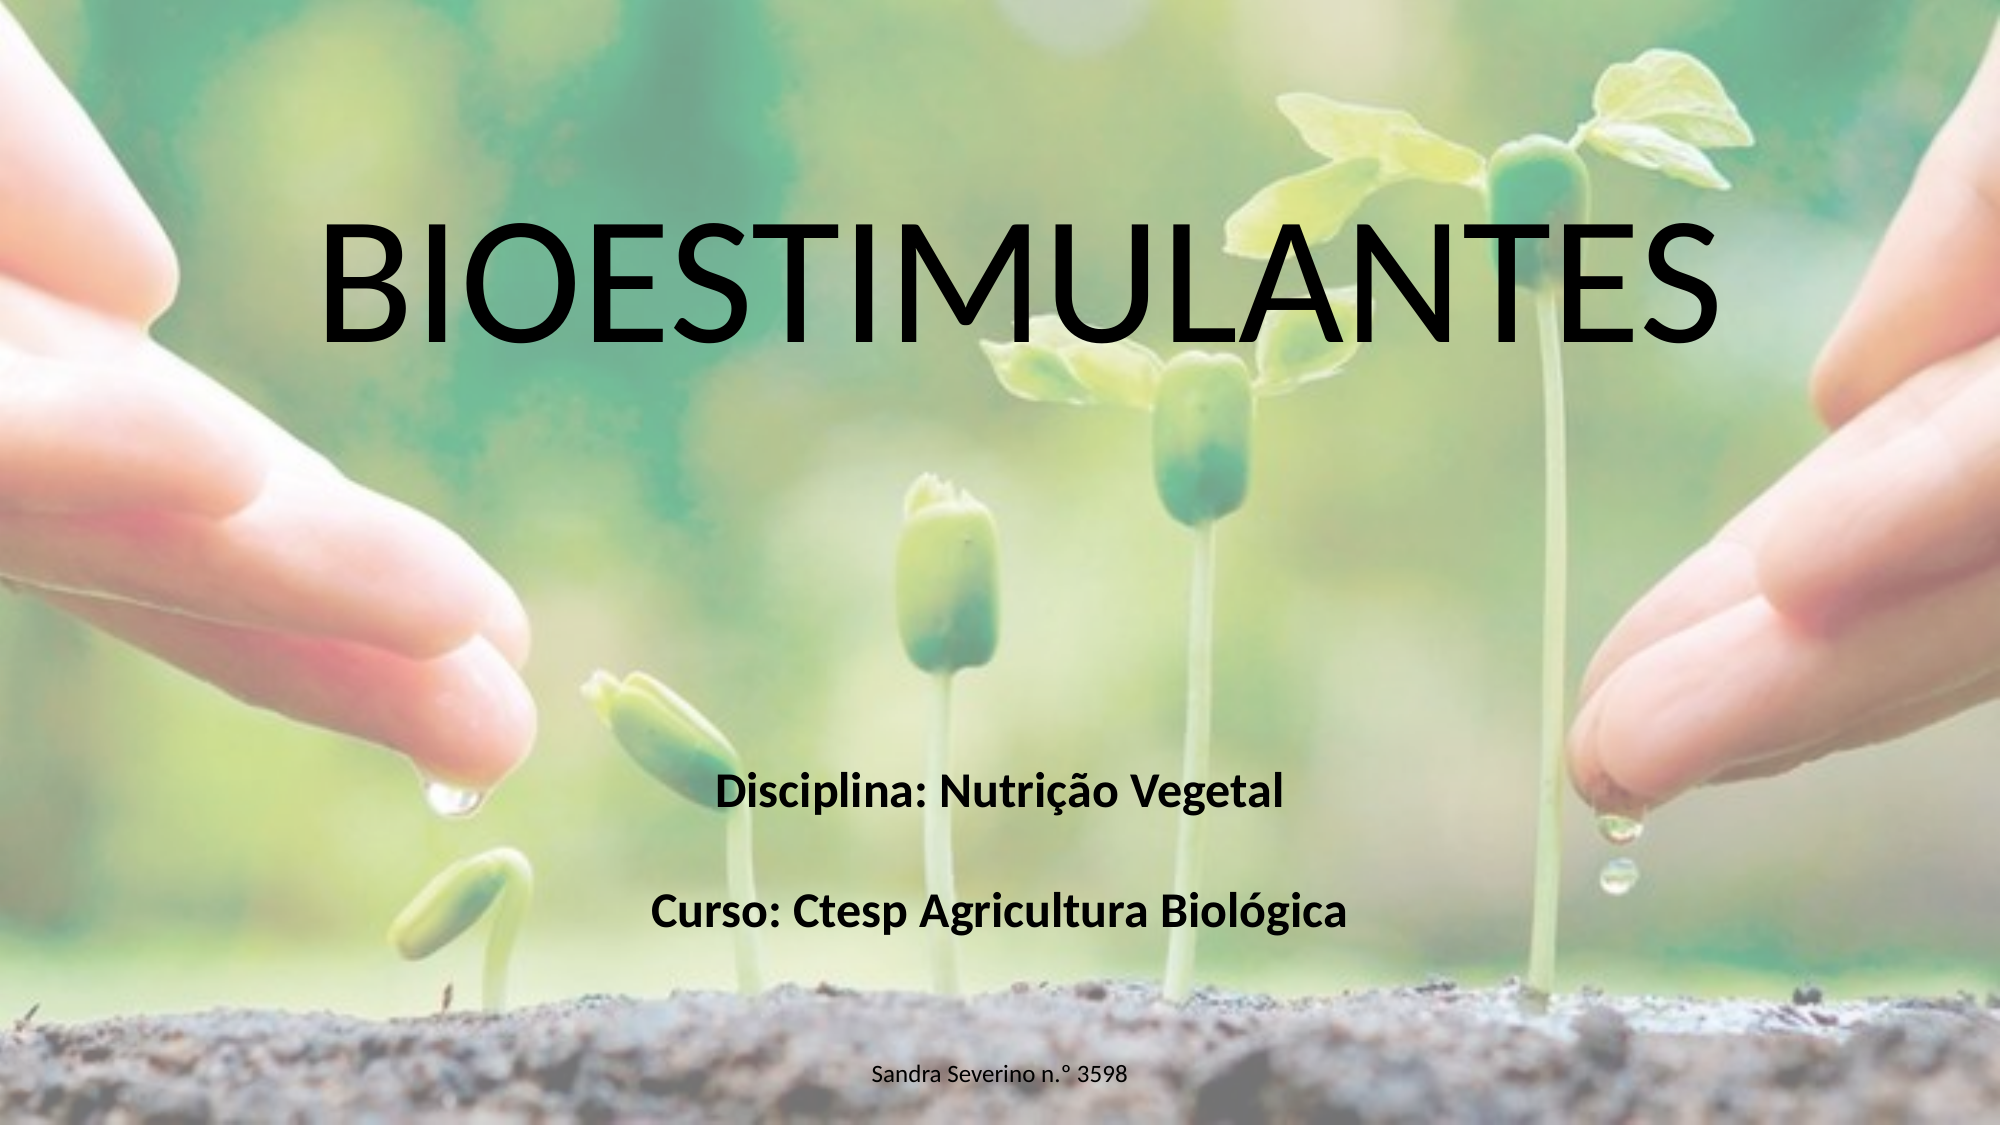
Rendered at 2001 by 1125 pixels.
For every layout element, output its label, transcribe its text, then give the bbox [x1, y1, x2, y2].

text_box BIOESTIMULANTES [299, 152, 1894, 387]
footer Sandra Severino n.º 3598 [662, 1042, 1338, 1103]
text_box Disciplina: Nutrição Vegetal Curso: Ctesp Agricultura Biológica [214, 750, 1786, 946]
